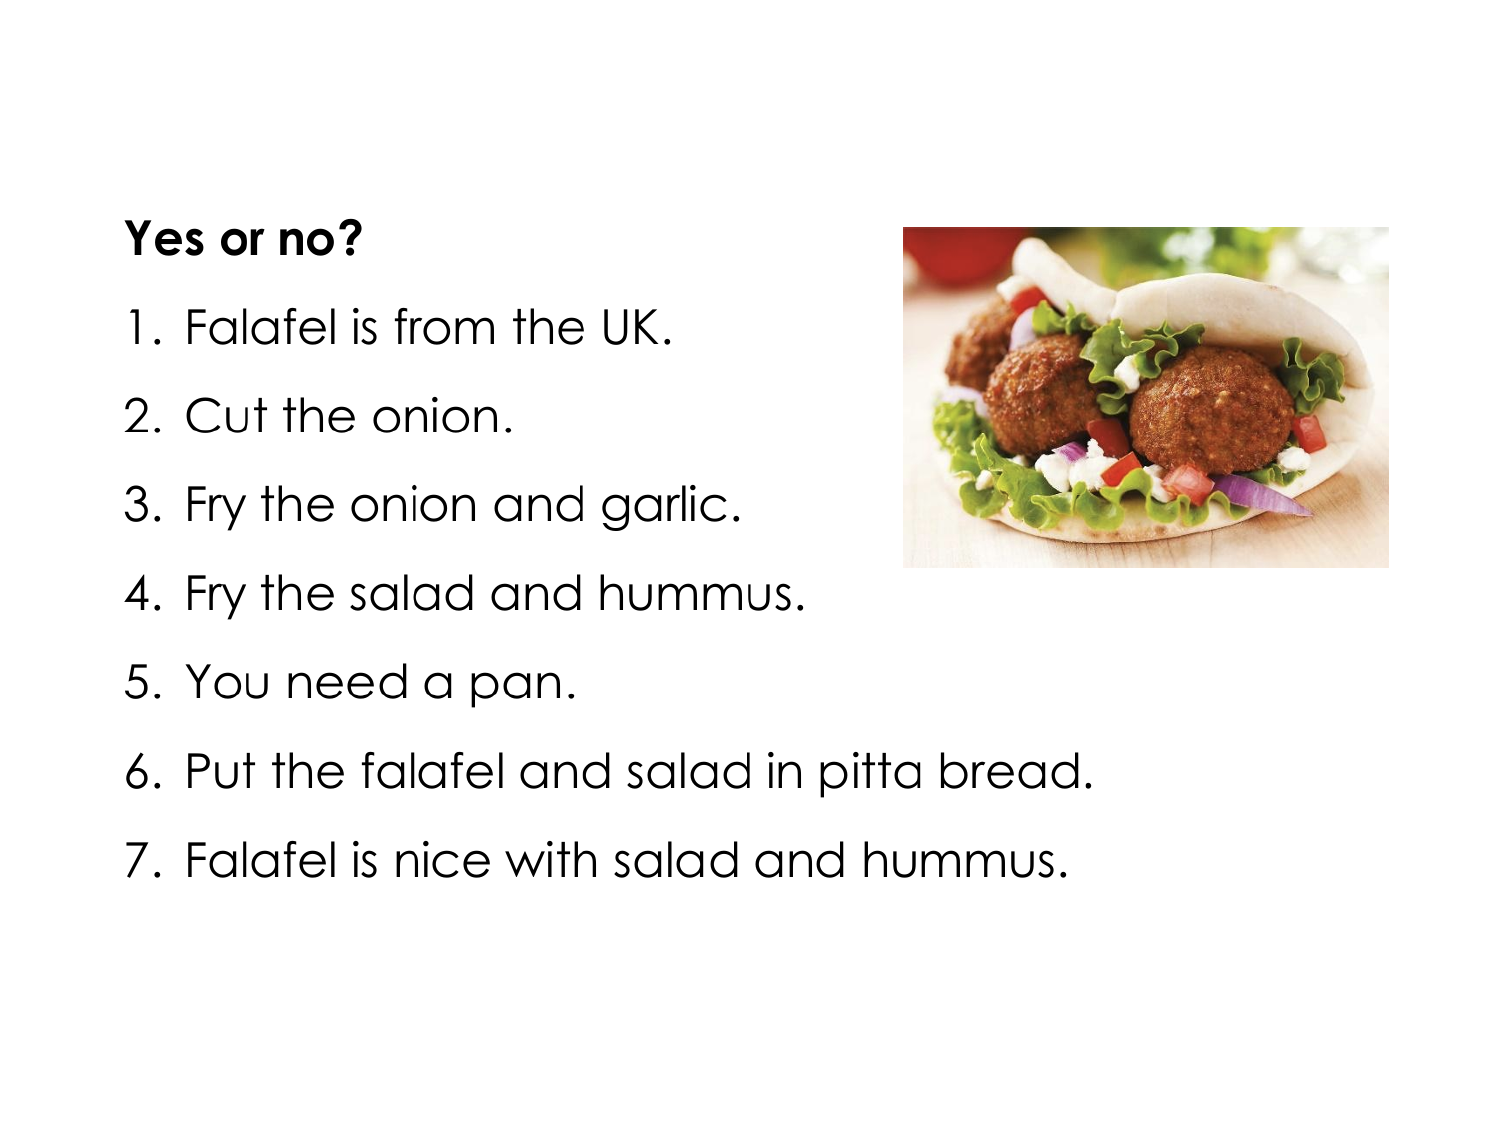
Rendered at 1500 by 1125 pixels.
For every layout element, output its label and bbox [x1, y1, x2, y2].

picture [78, 166, 1422, 959]
